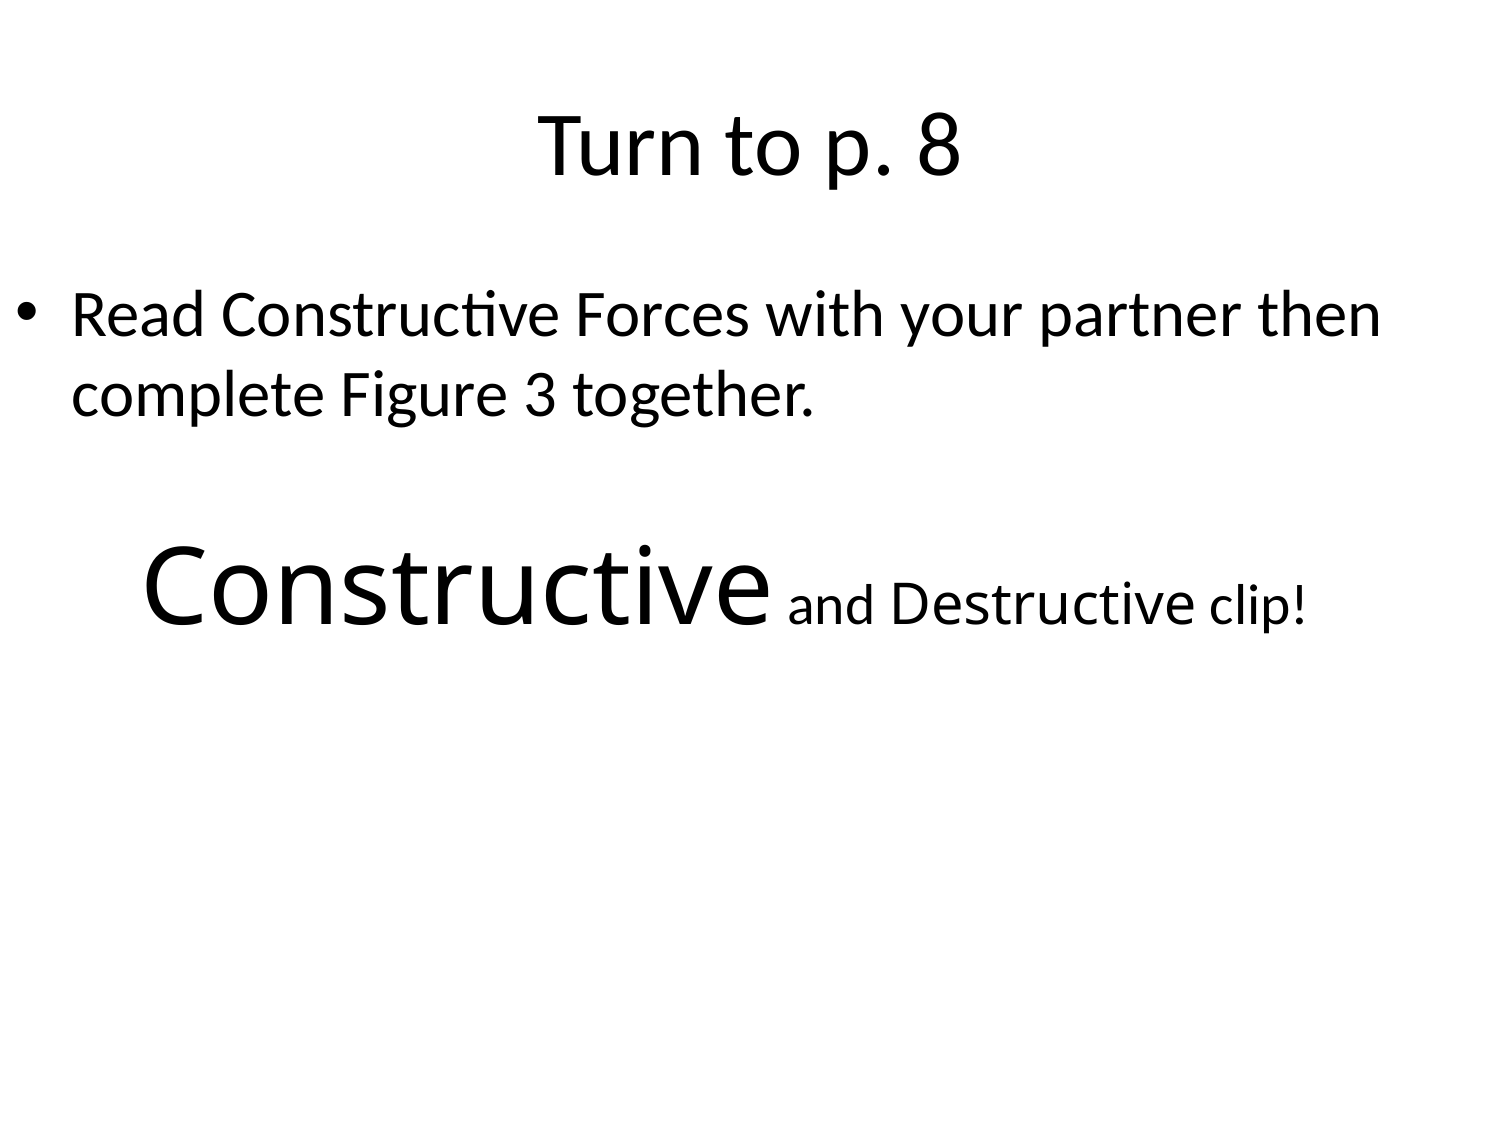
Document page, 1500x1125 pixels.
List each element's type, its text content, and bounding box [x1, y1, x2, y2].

title Turn to p. 8 [75, 45, 1425, 233]
text_box Constructive and Destructive clip! [49, 487, 1400, 675]
list Read Constructive Forces with your partner then complete Figure 3 together. [0, 262, 1500, 1005]
